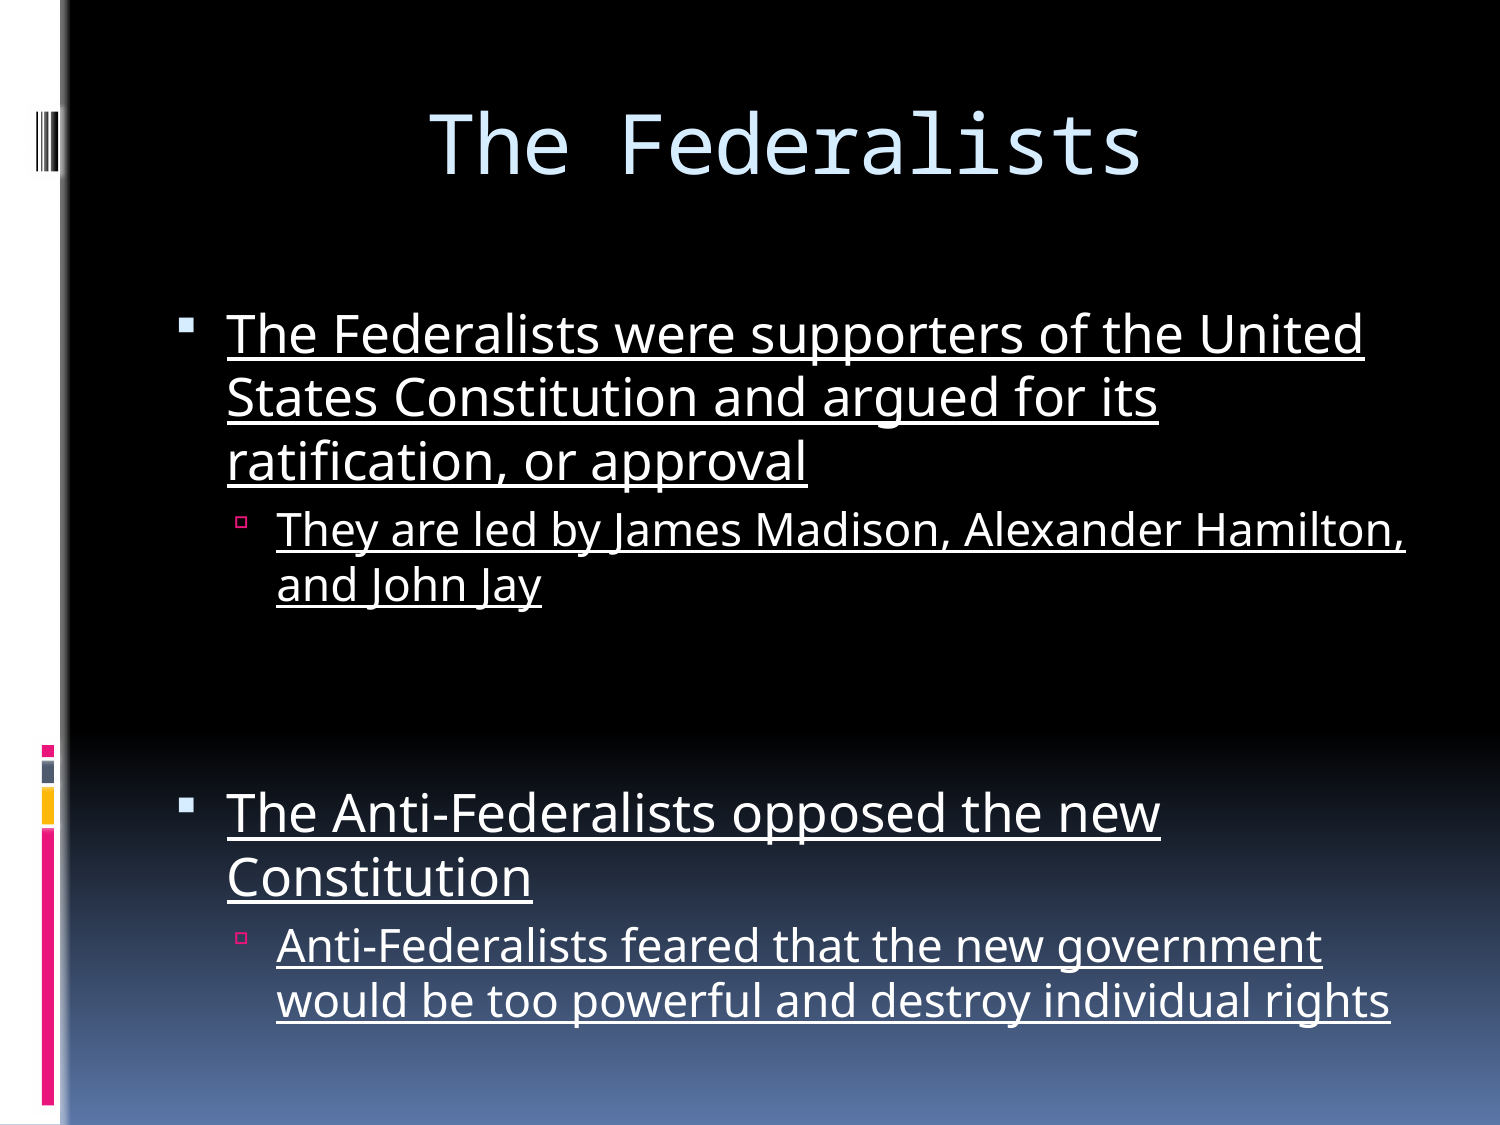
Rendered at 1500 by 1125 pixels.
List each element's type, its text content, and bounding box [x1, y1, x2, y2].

title The Federalists [150, 83, 1425, 234]
list The Federalists were supporters of the United States Constitution and argued for its ratification, or approval They are led by James Madison, Alexander Hamilton, and John Jay The Anti-Federalists opposed the new Constitution Anti-Federalists feared that the new government would be too powerful and destroy individual rights [150, 292, 1425, 1043]
